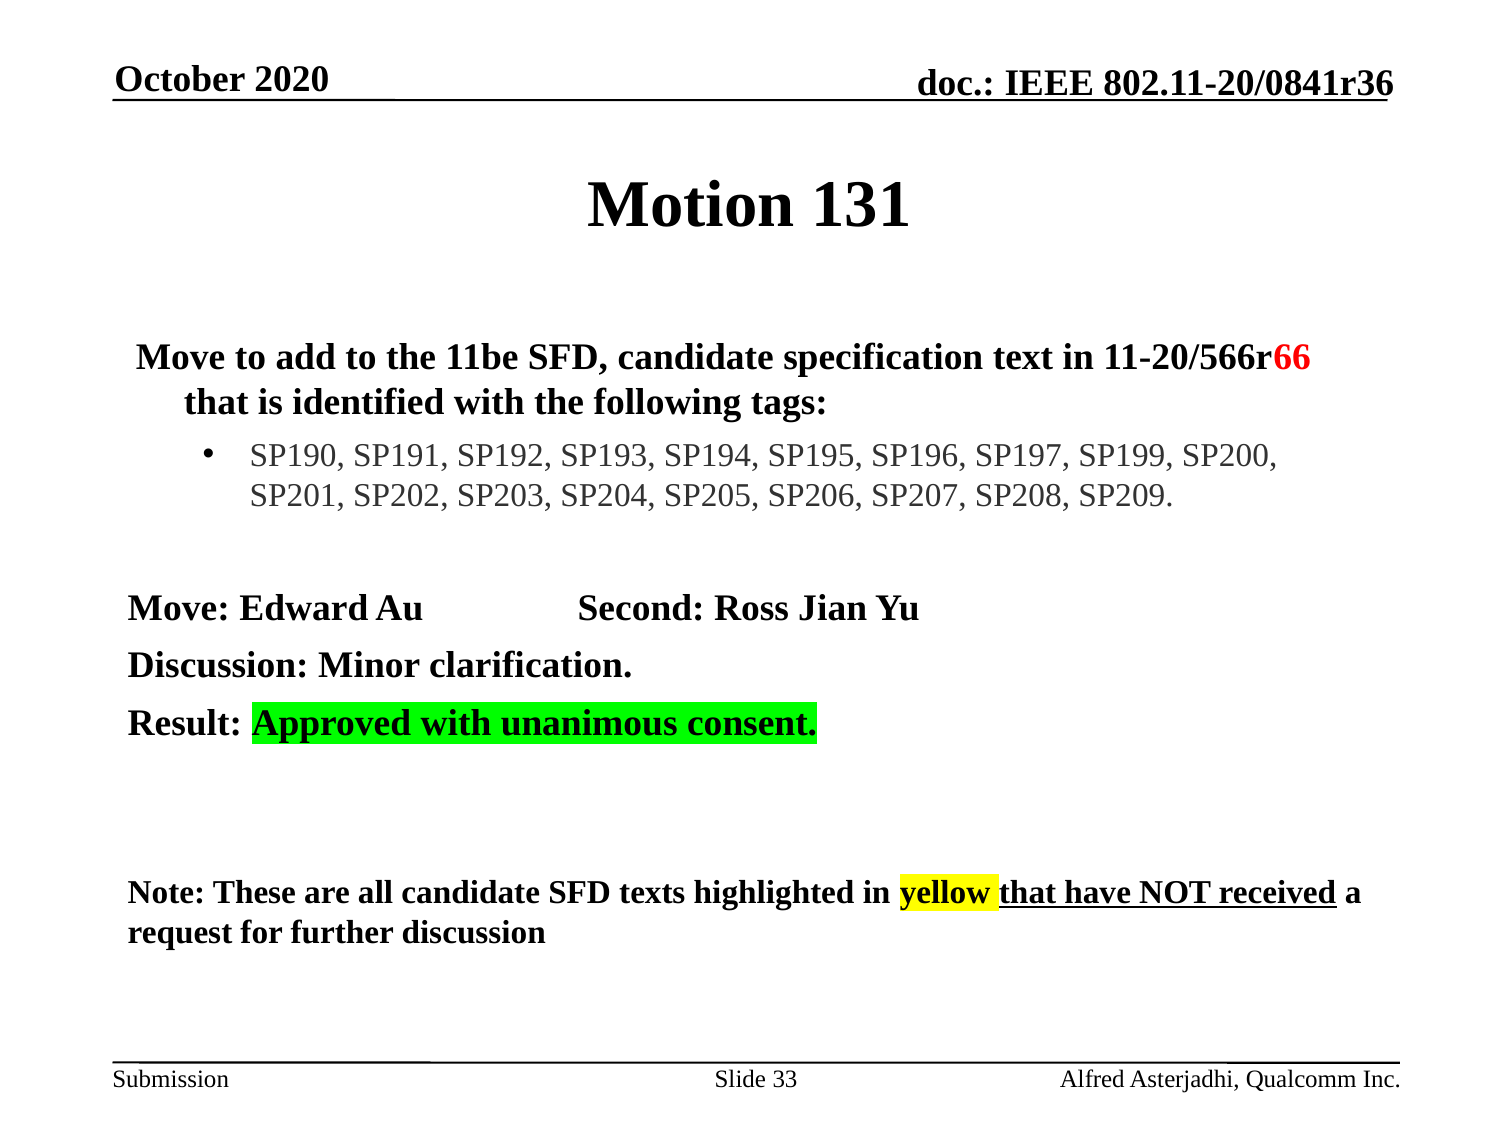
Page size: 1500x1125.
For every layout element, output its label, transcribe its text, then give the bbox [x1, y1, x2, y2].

list Move to add to the 11be SFD, candidate specification text in 11-20/566r66 that is identified with the following tags: SP190, SP191, SP192, SP193, SP194, SP195, SP196, SP197, SP199, SP200, SP201, SP202, SP203, SP204, SP205, SP206, SP207, SP208, SP209. Move: Edward Au Second: Ross Jian Yu Discussion: Minor clarification. Result: Approved with unanimous consent. Note: These are all candidate SFD texts highlighted in yellow that have NOT received a request for further discussion [112, 324, 1388, 1063]
slide_number Slide 33 [712, 1061, 800, 1123]
footer Alfred Asterjadhi, Qualcomm Inc. [878, 1061, 1402, 1093]
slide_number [114, 54, 423, 100]
title Motion 131 [112, 112, 1388, 288]
